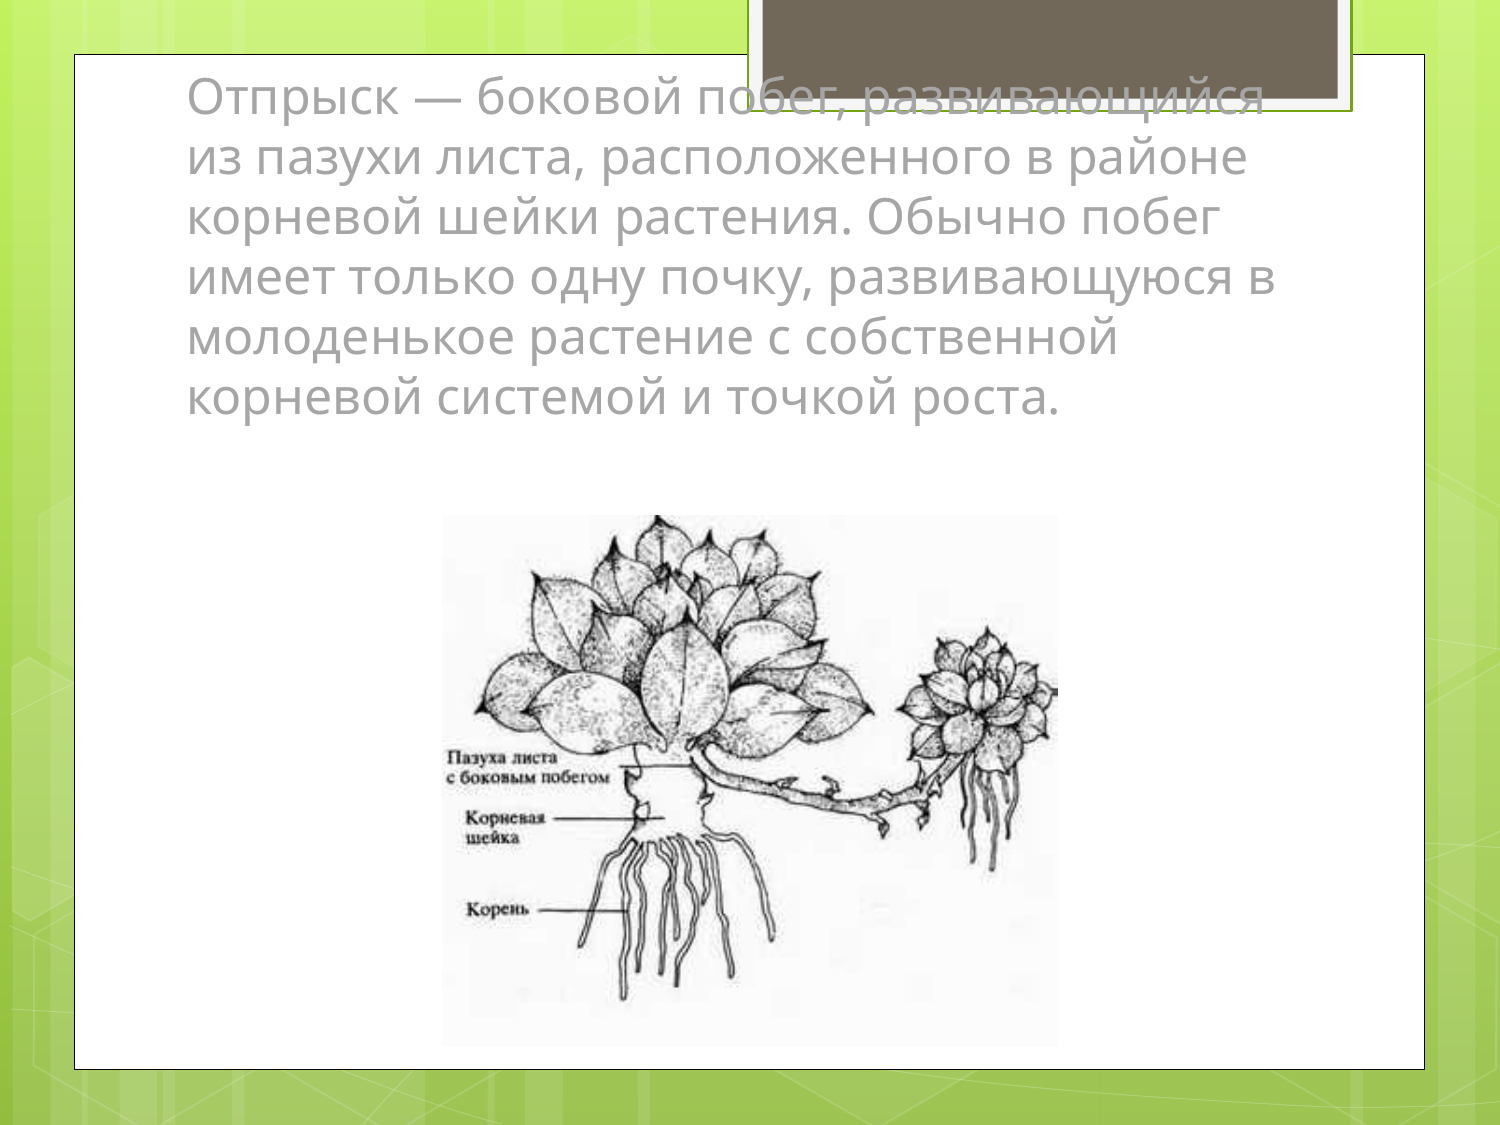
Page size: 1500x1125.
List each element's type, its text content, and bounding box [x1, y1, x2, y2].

picture [442, 514, 1058, 1048]
title Отпрыск — боковой побег, развивающийся из пазухи листа, расположенного в районе корневой шейки растения. Обычно побег имеет только одну почку, развивающуюся в молоденькое растение с собственной корневой системой и точкой роста. [171, 168, 1324, 433]
